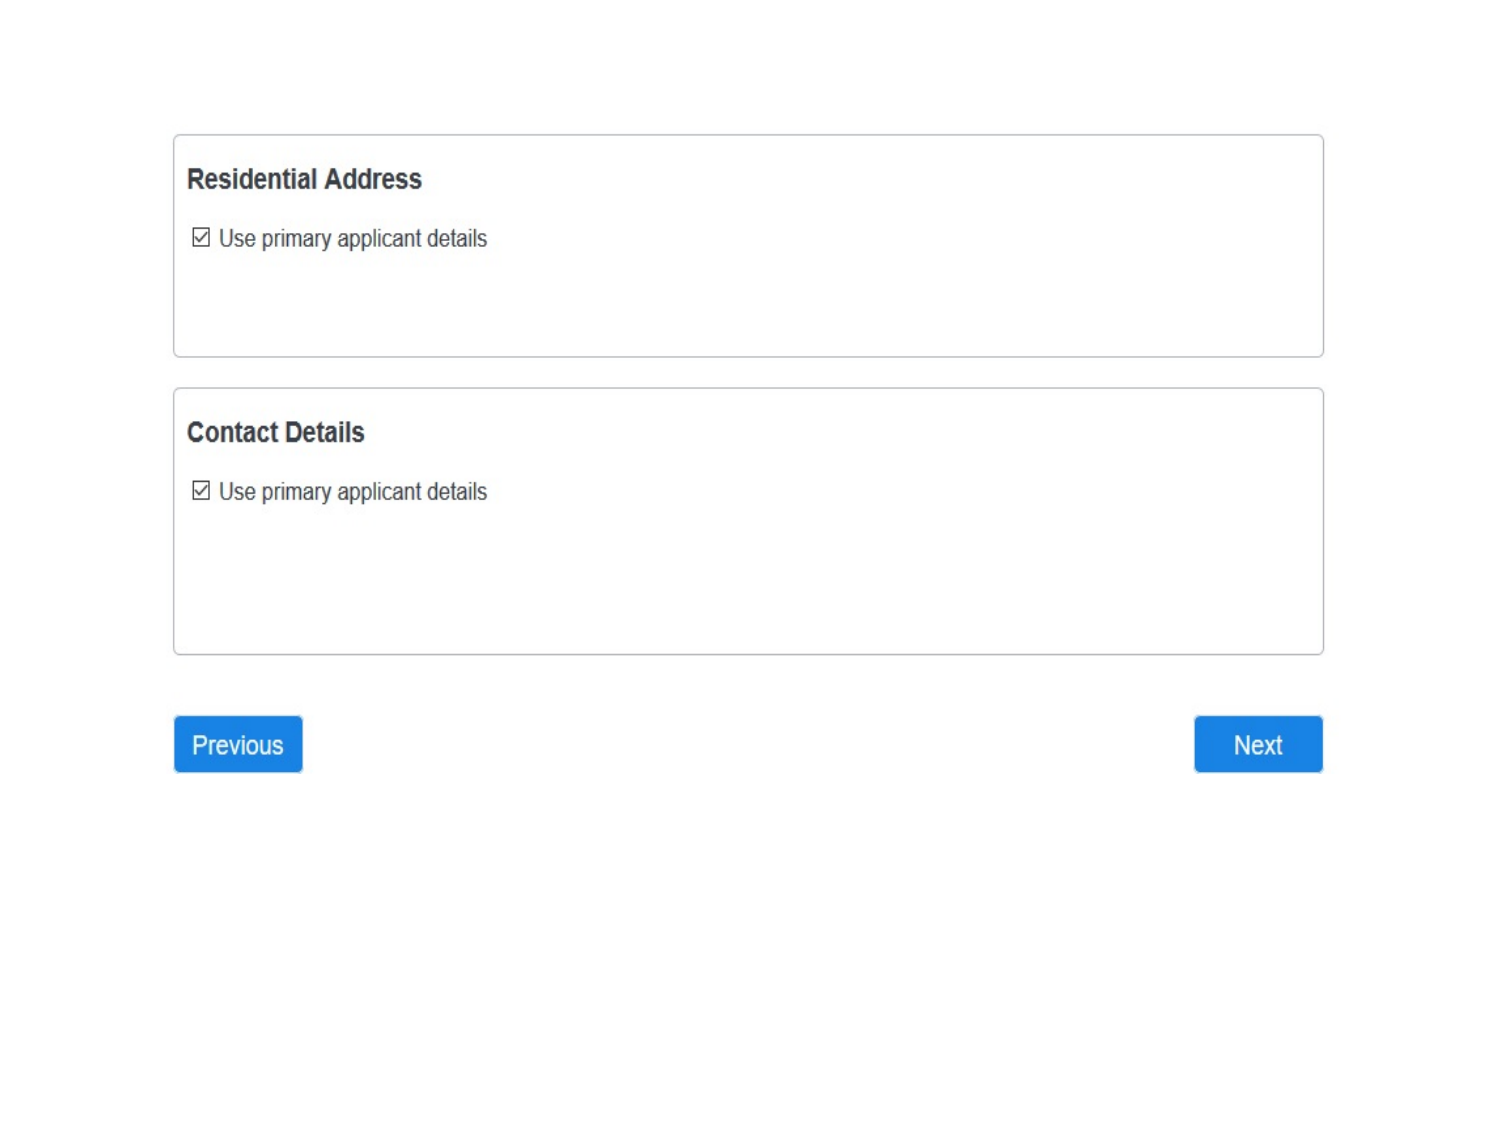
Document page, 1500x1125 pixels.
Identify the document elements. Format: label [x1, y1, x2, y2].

picture [62, 124, 1463, 774]
